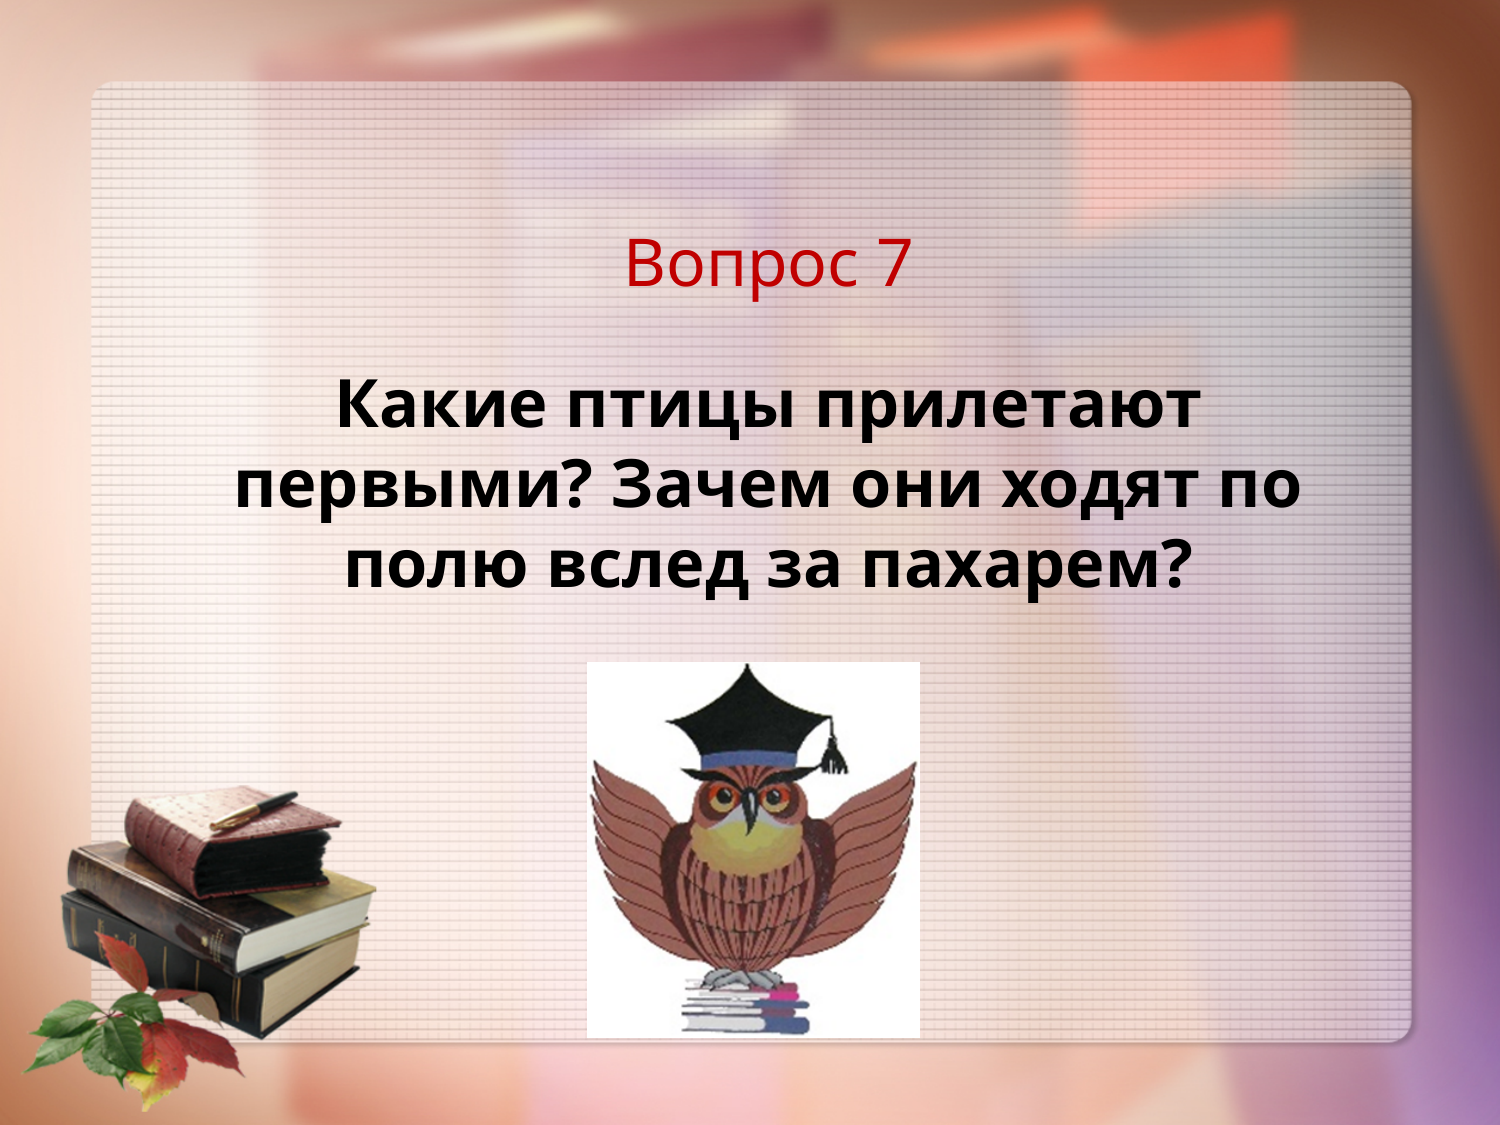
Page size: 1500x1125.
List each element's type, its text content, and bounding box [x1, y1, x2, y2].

text_box Вопрос 7 [97, 212, 1441, 308]
text_box Какие птицы прилетают первыми? Зачем они ходят по полю вслед за пахарем? [212, 259, 1325, 788]
picture [0, 0, 1500, 1125]
